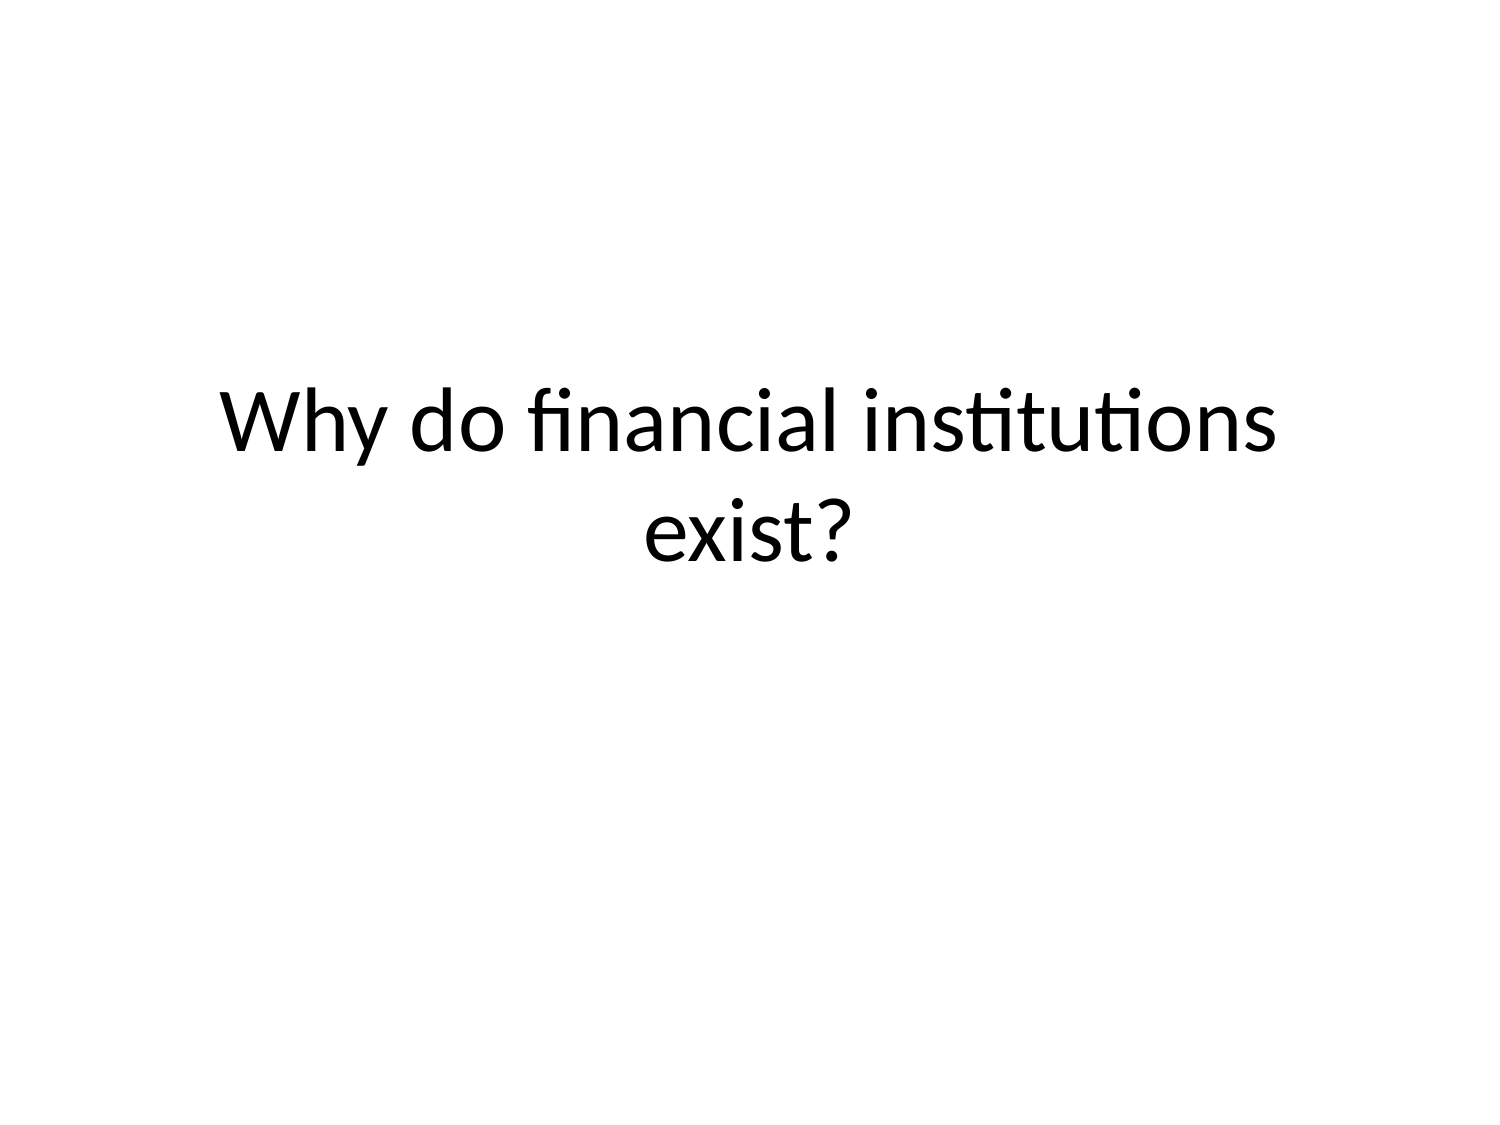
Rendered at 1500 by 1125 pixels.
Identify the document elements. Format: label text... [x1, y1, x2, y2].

title Why do financial institutions exist? [112, 349, 1388, 591]
